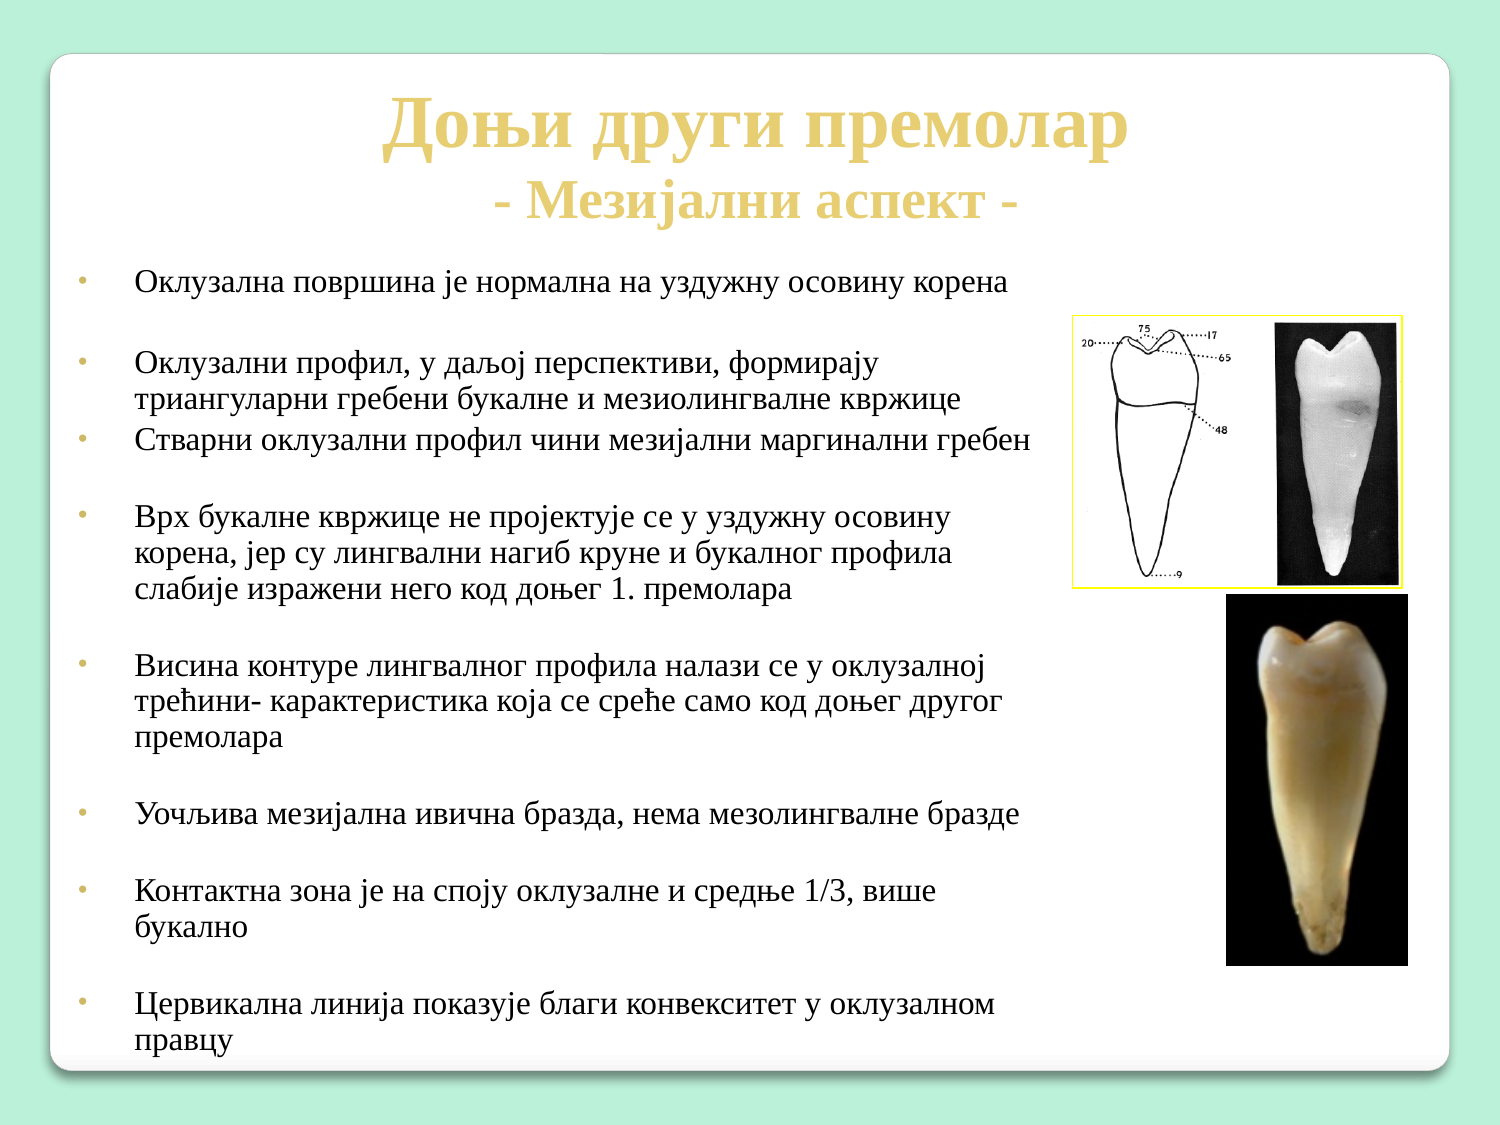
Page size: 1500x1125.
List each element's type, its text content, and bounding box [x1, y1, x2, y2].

picture [1072, 316, 1402, 588]
picture [1226, 594, 1408, 966]
title Доњи други премолар - Мезијални аспект - [277, 66, 1236, 212]
list Оклузална површина је нормална на уздужну осовину корена Оклузални профил, у даљој перспективи, формирају триангуларни гребени букалне и мезиолингвалне квржице Стварни оклузални профил чини мезијални маргинални гребен Врх букалне квржице не пројектује се у уздужну осовину корена, јер су лингвални нагиб круне и букалног профила слабије изражени него код доњег 1. премолара Висина контуре лингвалног профила налази се у оклузалној трећини- карактеристика која се среће само код доњег другог премолара Уочљива мезијална ивична бразда, нема мезолингвалне бразде Контактна зона је на споју оклузалне и средње 1/3, више букално Цервикална линија показује благи конвекситет у оклузалном правцу [66, 258, 1060, 1073]
